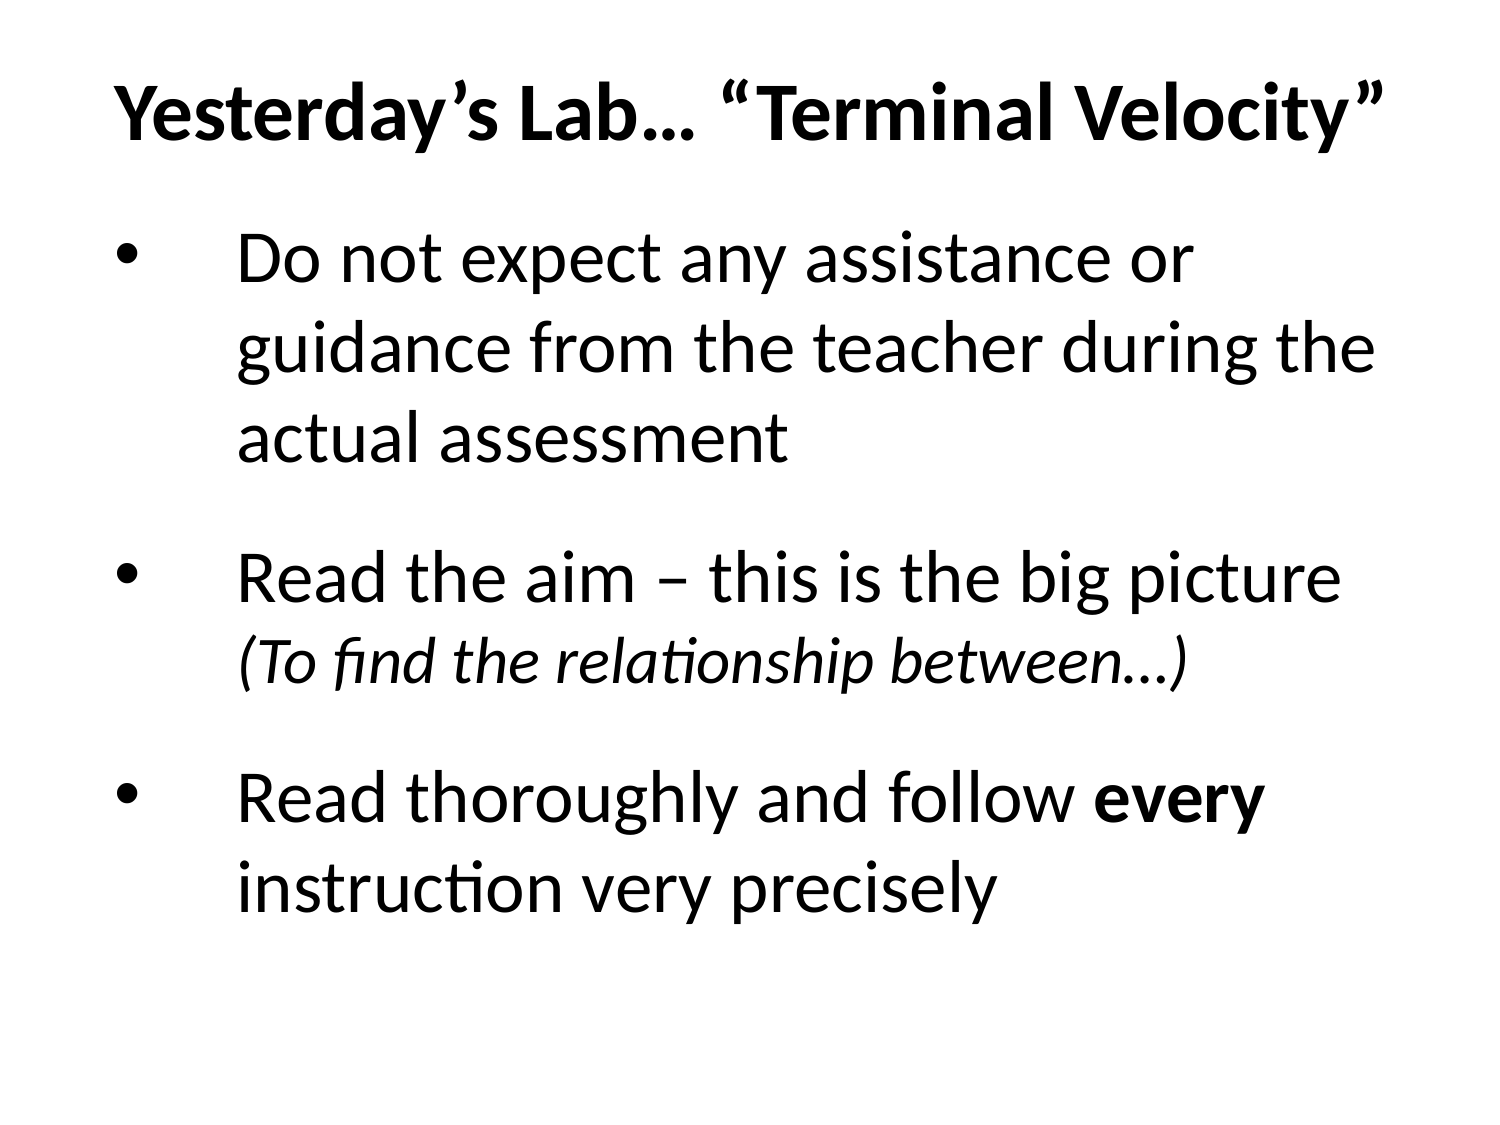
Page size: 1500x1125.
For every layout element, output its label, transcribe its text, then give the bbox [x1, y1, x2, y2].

text_box Yesterday’s Lab… “Terminal Velocity” Do not expect any assistance or guidance from the teacher during the actual assessment Read the aim – this is the big picture (To find the relationship between…) Read thoroughly and follow every instruction very precisely [99, 49, 1413, 935]
